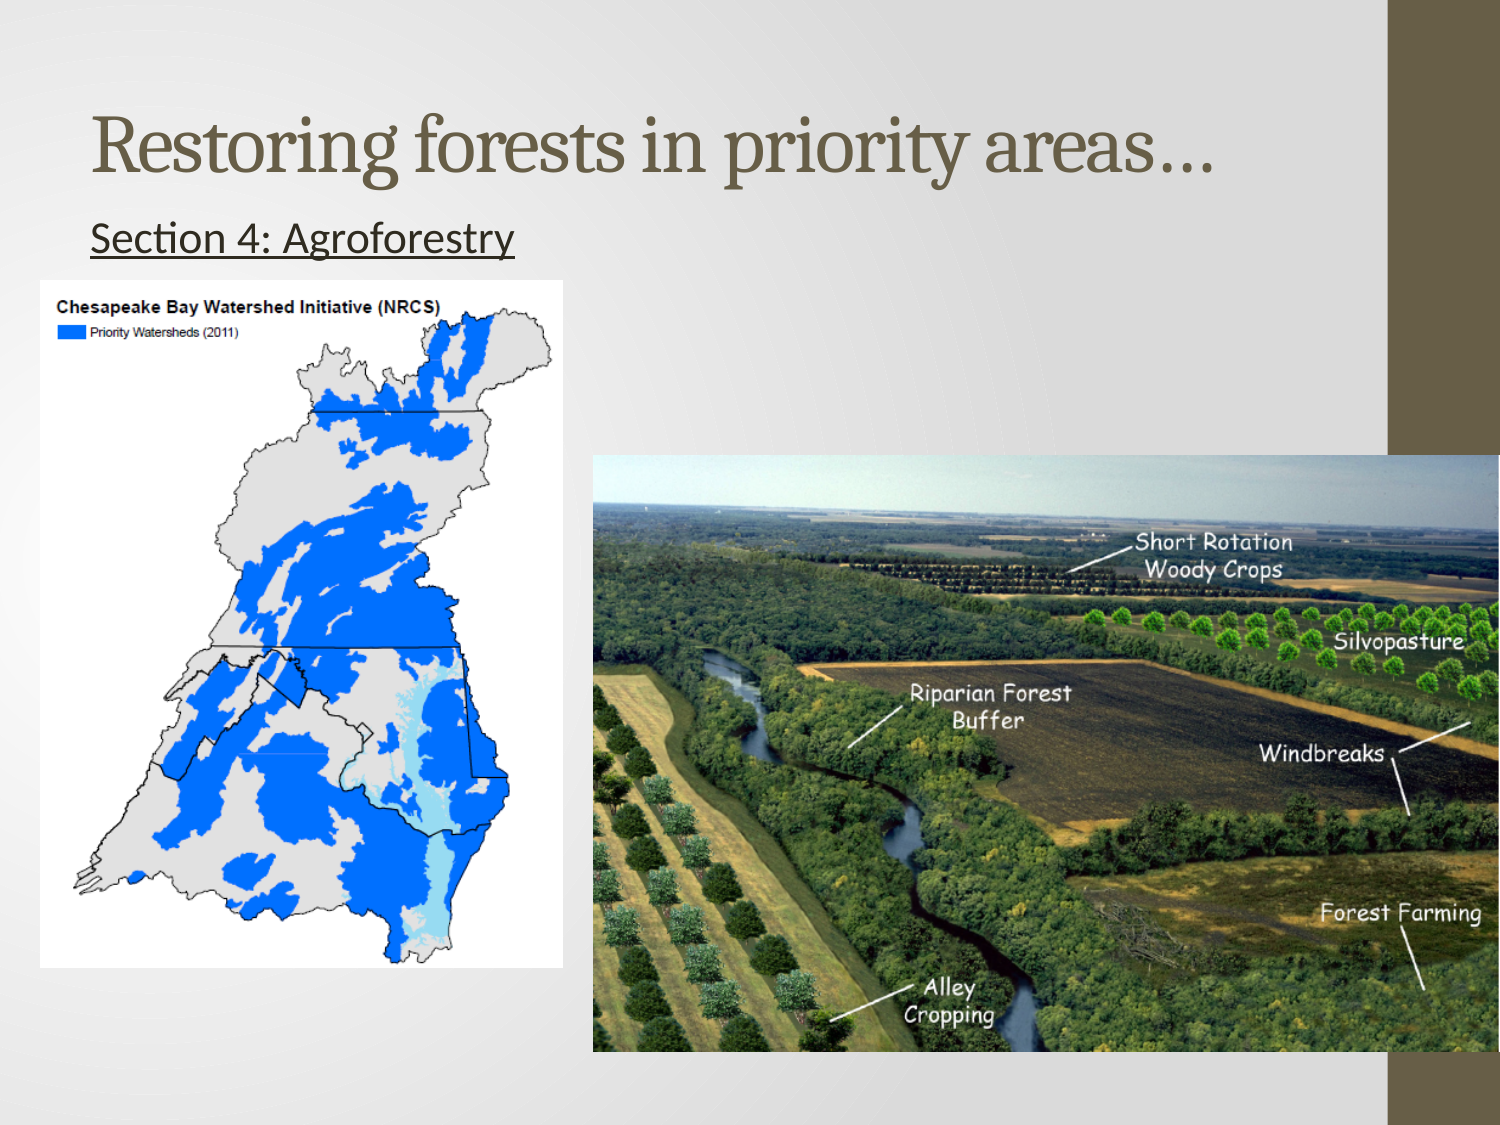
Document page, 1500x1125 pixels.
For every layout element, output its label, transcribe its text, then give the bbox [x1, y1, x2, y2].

picture [39, 280, 563, 969]
list Section 4: Agroforestry [75, 200, 1425, 943]
picture [592, 454, 1500, 1052]
title Restoring forests in priority areas… [75, 45, 1325, 200]
